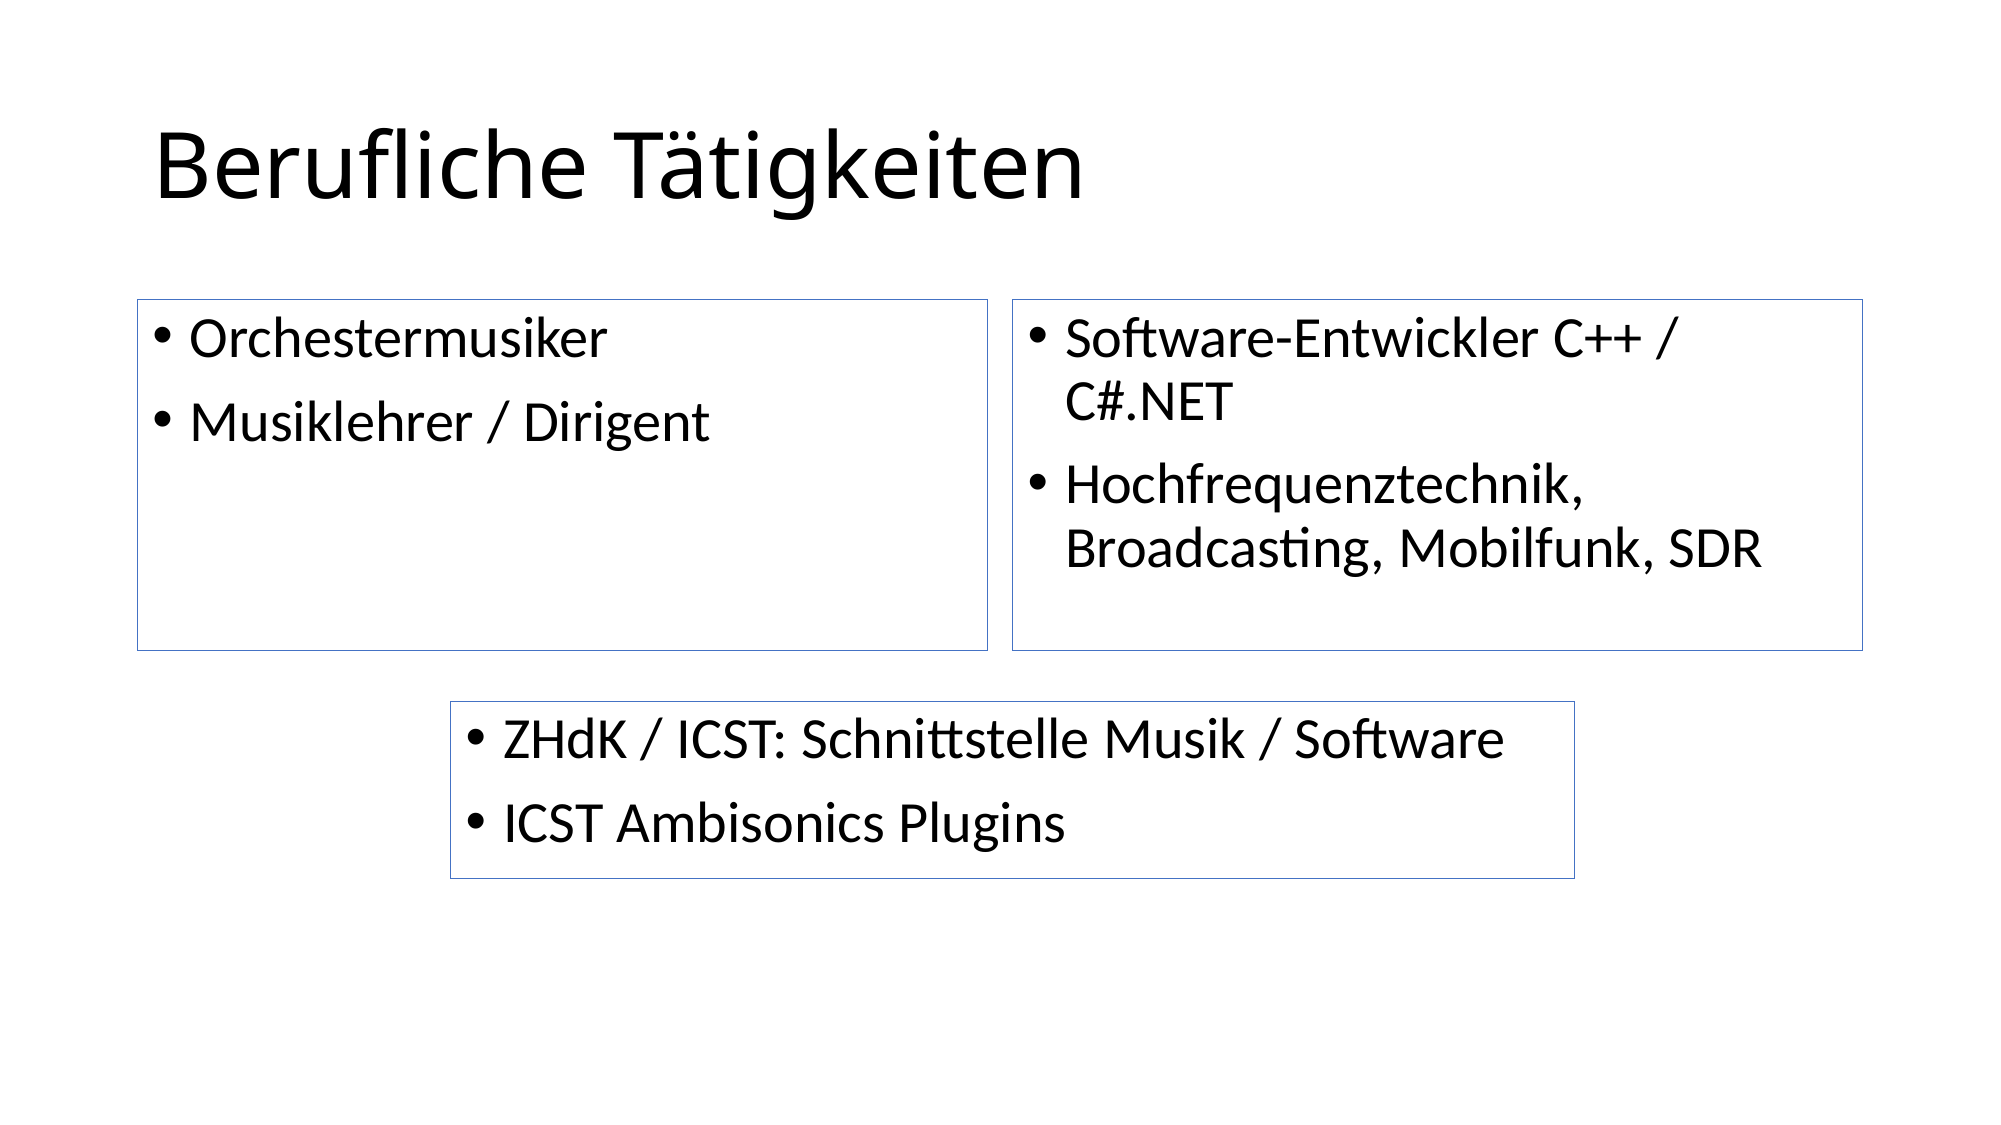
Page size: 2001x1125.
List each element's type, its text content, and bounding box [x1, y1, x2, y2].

text_box ZHdK / ICST: Schnittstelle Musik / Software ICST Ambisonics Plugins [450, 701, 1575, 879]
list Software-Entwickler C++ / C#.NET Hochfrequenztechnik, Broadcasting, Mobilfunk, SDR [1012, 299, 1863, 651]
list Orchestermusiker Musiklehrer / Dirigent [137, 299, 988, 651]
title Berufliche Tätigkeiten [137, 59, 1863, 278]
